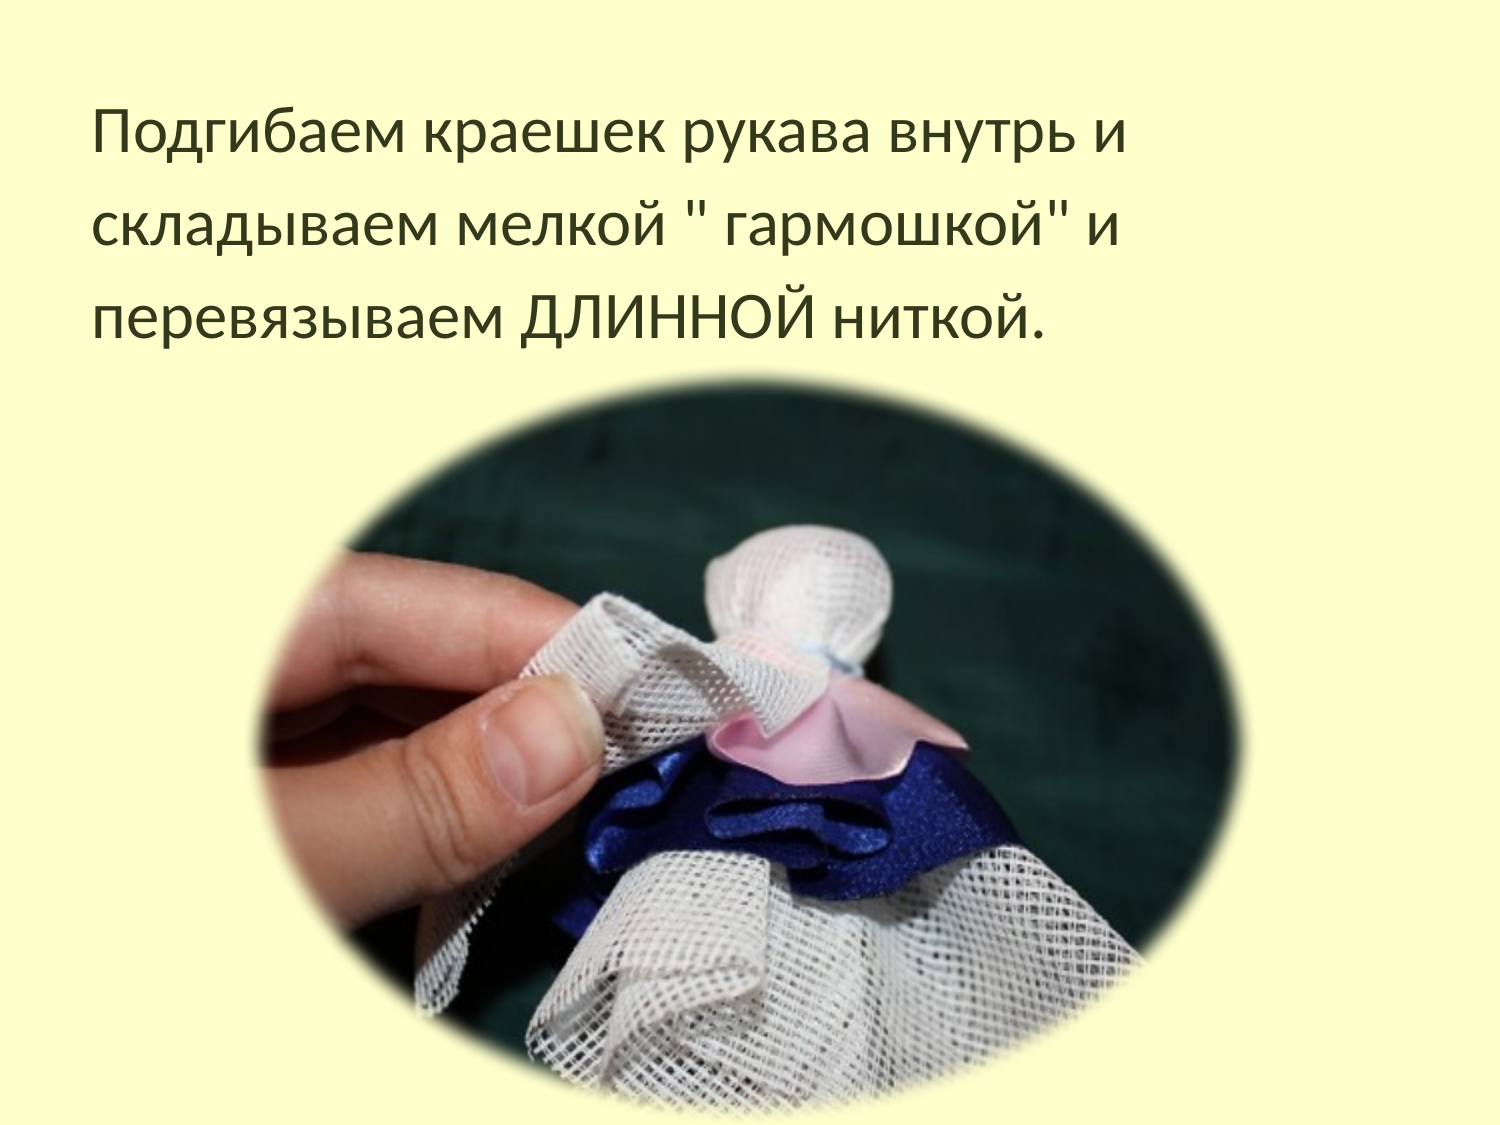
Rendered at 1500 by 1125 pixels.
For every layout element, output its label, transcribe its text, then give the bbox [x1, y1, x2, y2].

list Подгибаем краешек рукава внутрь и складываем мелкой " гармошкой" и перевязываем ДЛИННОЙ ниткой. [76, 78, 1427, 821]
picture [241, 362, 1259, 1125]
